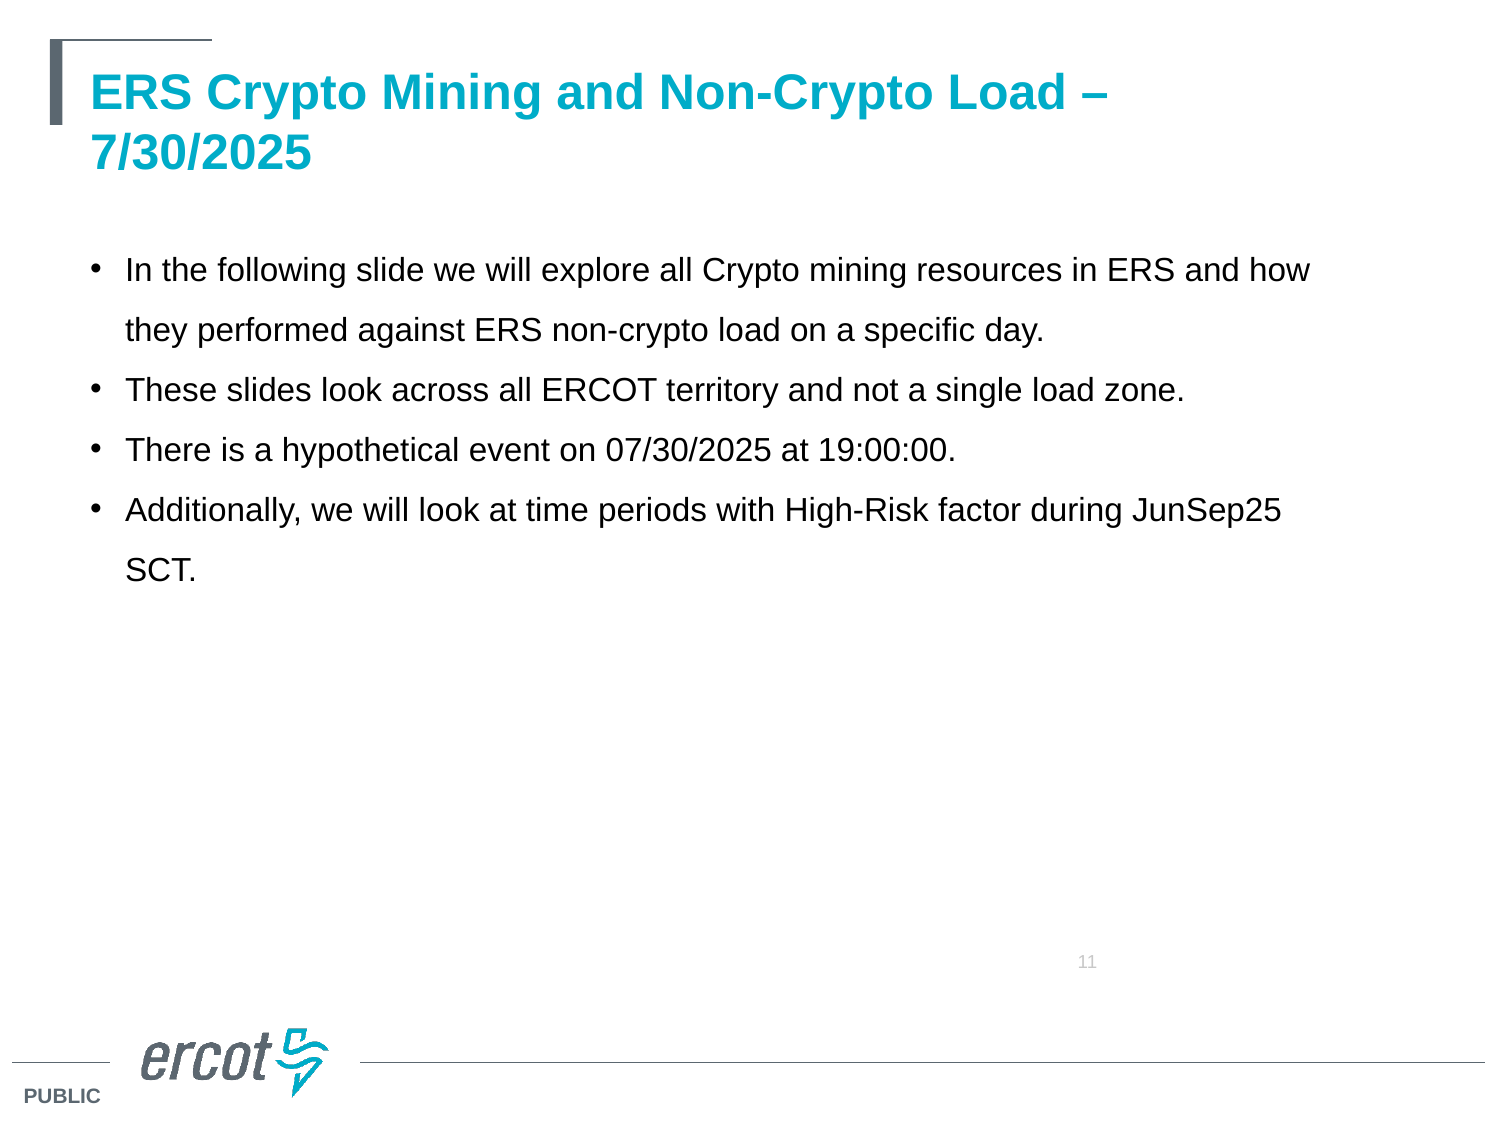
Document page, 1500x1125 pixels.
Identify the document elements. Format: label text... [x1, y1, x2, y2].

text_box In the following slide we will explore all Crypto mining resources in ERS and how they performed against ERS non-crypto load on a specific day. These slides look across all ERCOT territory and not a single load zone. There is a hypothetical event on 07/30/2025 at 19:00:00. Additionally, we will look at time periods with High-Risk factor during JunSep25 SCT. [75, 220, 1376, 646]
title ERS Crypto Mining and Non-Crypto Load – 7/30/2025 [75, 51, 1304, 125]
picture [137, 1024, 332, 1100]
slide_number 11 [1059, 947, 1116, 974]
